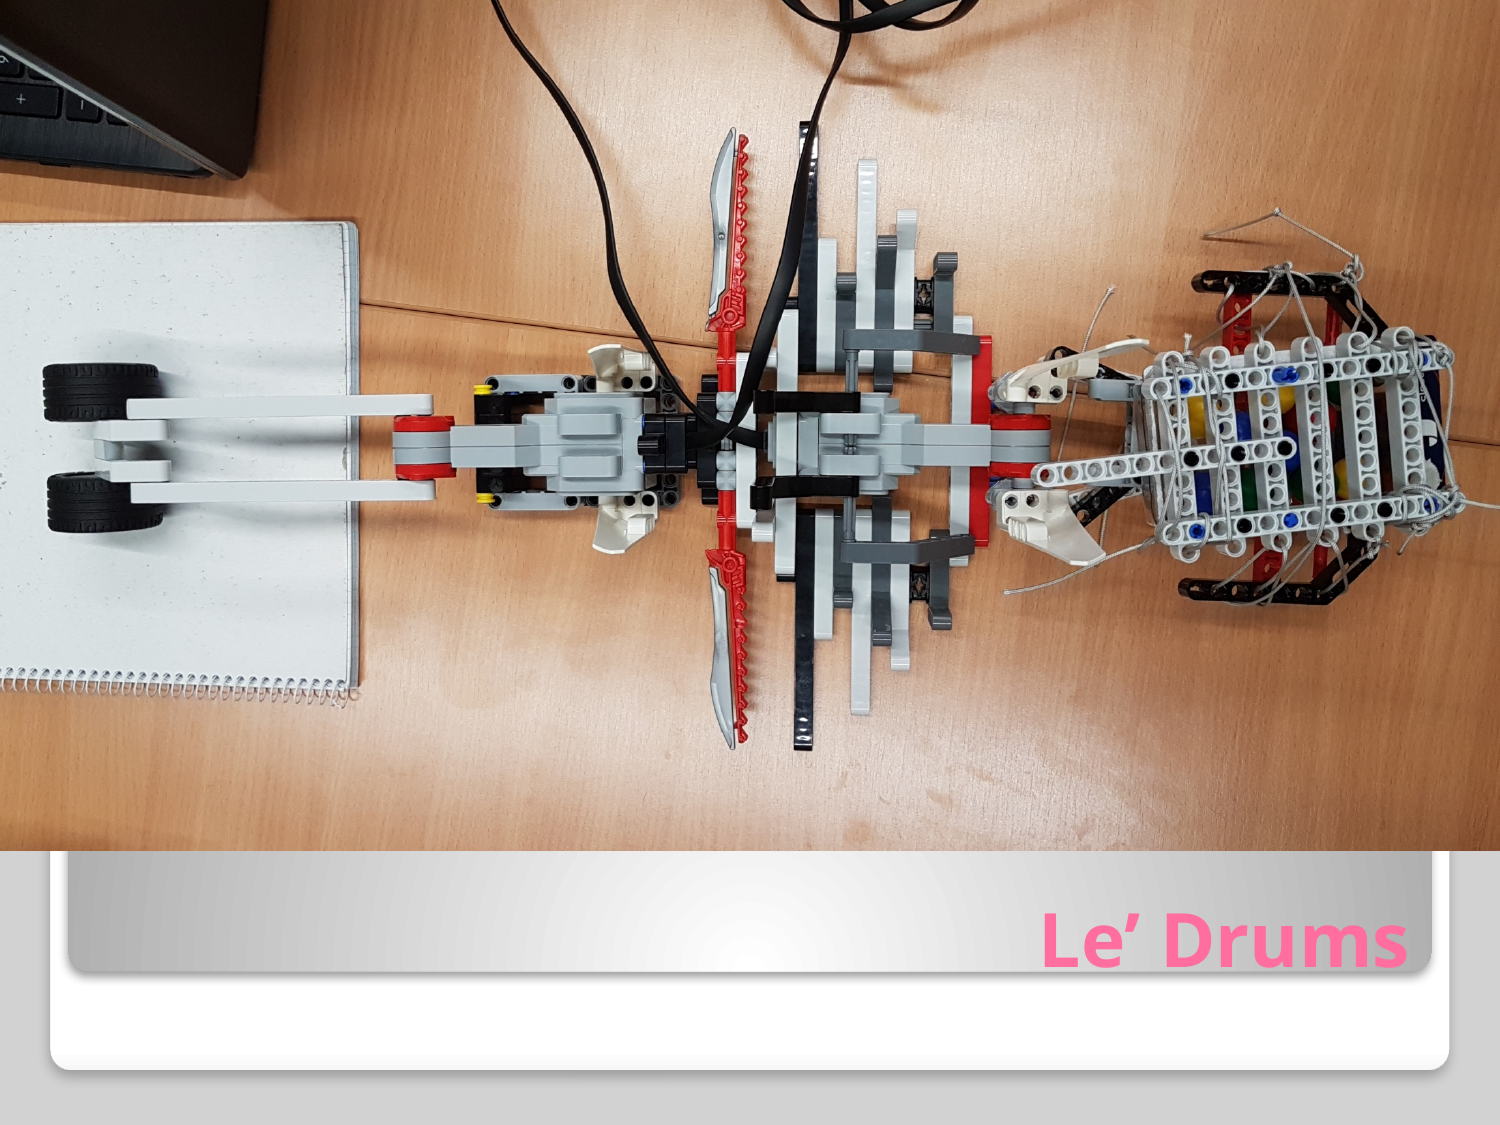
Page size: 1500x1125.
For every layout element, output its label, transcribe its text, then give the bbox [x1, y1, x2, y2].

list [0, 0, 1500, 851]
title Le’ Drums [82, 864, 1425, 990]
